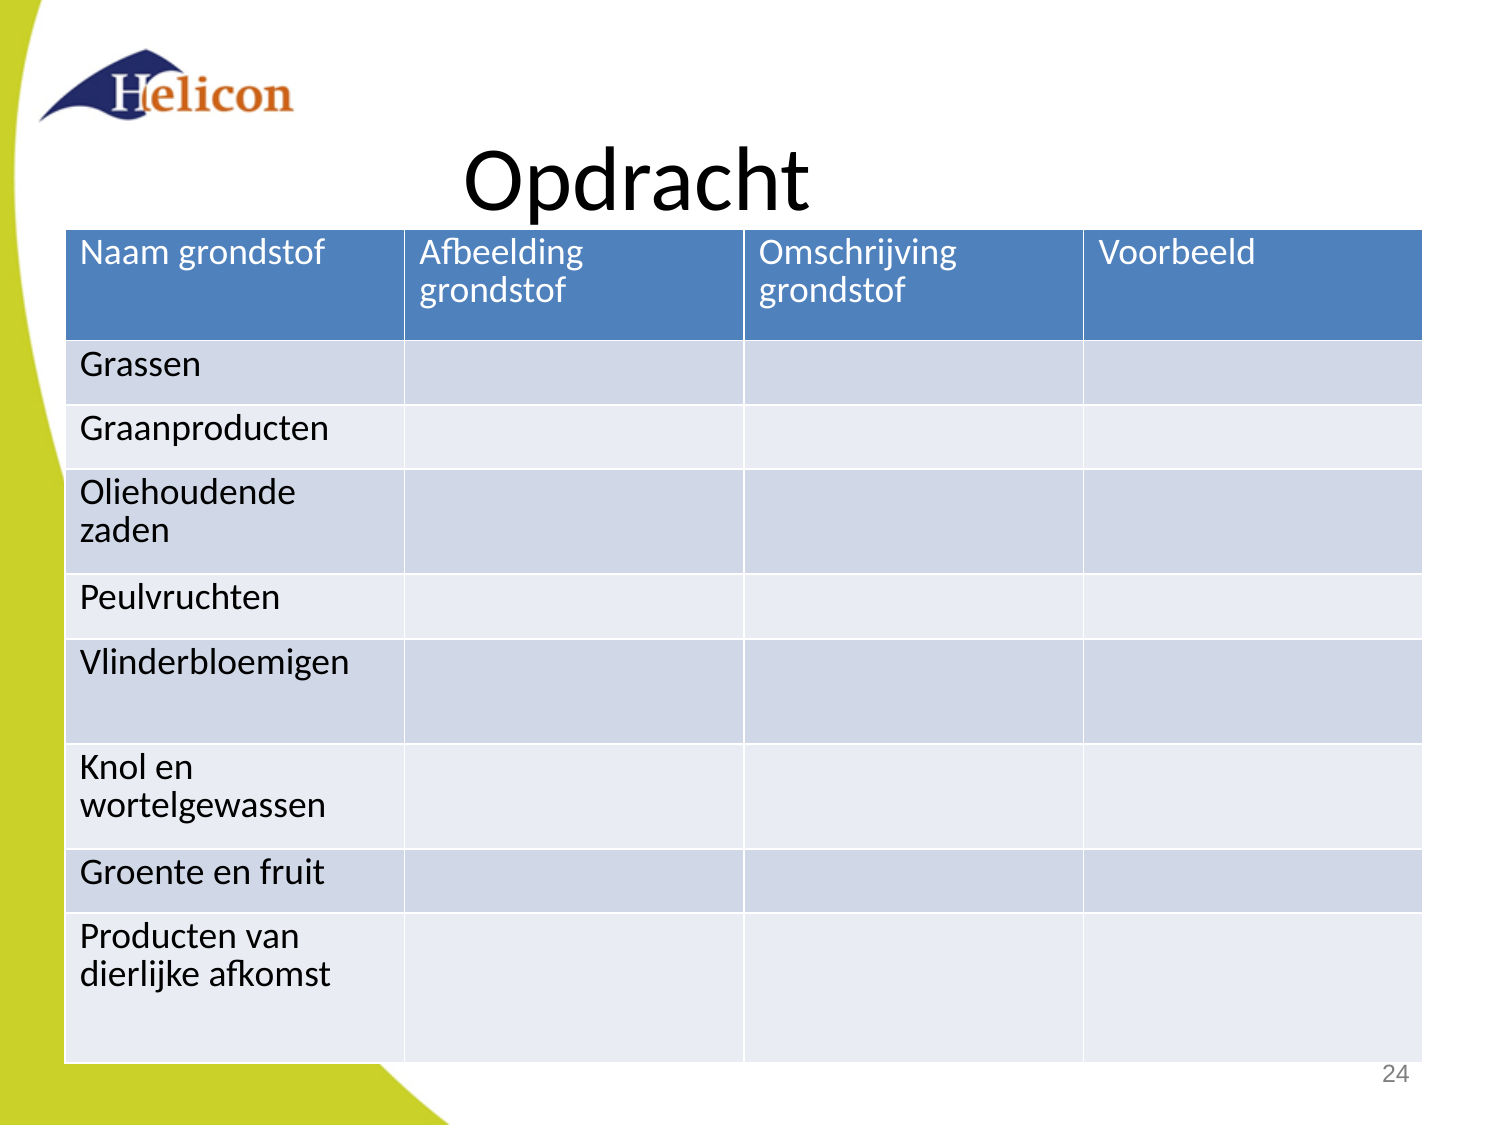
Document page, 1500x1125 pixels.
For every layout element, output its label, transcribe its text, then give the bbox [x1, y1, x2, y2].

table_cell [405, 575, 743, 638]
table_cell [745, 575, 1083, 638]
table_header Omschrijving grondstof [745, 230, 1083, 340]
table_header Afbeelding grondstof [405, 230, 743, 340]
table_cell Producten van dierlijke afkomst [66, 914, 404, 1062]
table_cell [745, 341, 1083, 404]
table_cell Oliehoudende zaden [66, 470, 404, 573]
table_cell Groente en fruit [66, 850, 404, 912]
table_cell [745, 406, 1083, 468]
table_cell [405, 745, 743, 848]
table_cell [1084, 914, 1422, 1062]
table_cell Vlinderbloemigen [66, 640, 404, 743]
table_cell [405, 850, 743, 912]
table_cell [745, 745, 1083, 848]
table_cell [405, 341, 743, 404]
table_header Voorbeeld [1084, 230, 1422, 340]
picture [0, 0, 1500, 1125]
table_cell [1084, 341, 1422, 404]
table_cell [1084, 470, 1422, 573]
table_cell [1084, 745, 1422, 848]
table_cell [405, 914, 743, 1062]
table_cell [1084, 575, 1422, 638]
table_cell [745, 914, 1083, 1062]
slide_number 24 [1074, 1042, 1425, 1103]
table_cell [745, 640, 1083, 743]
table_cell [405, 640, 743, 743]
title Opdracht [0, 79, 1276, 268]
table_cell Graanproducten [66, 406, 404, 468]
table_cell [745, 470, 1083, 573]
table_cell Peulvruchten [66, 575, 404, 638]
table_cell [405, 470, 743, 573]
table_cell Grassen [66, 341, 404, 404]
table_cell [745, 850, 1083, 912]
table_cell [1084, 850, 1422, 912]
table_cell [405, 406, 743, 468]
table_cell [1084, 640, 1422, 743]
table_cell [1084, 406, 1422, 468]
table_header Naam grondstof [66, 230, 404, 340]
table_cell Knol en wortelgewassen [66, 745, 404, 848]
